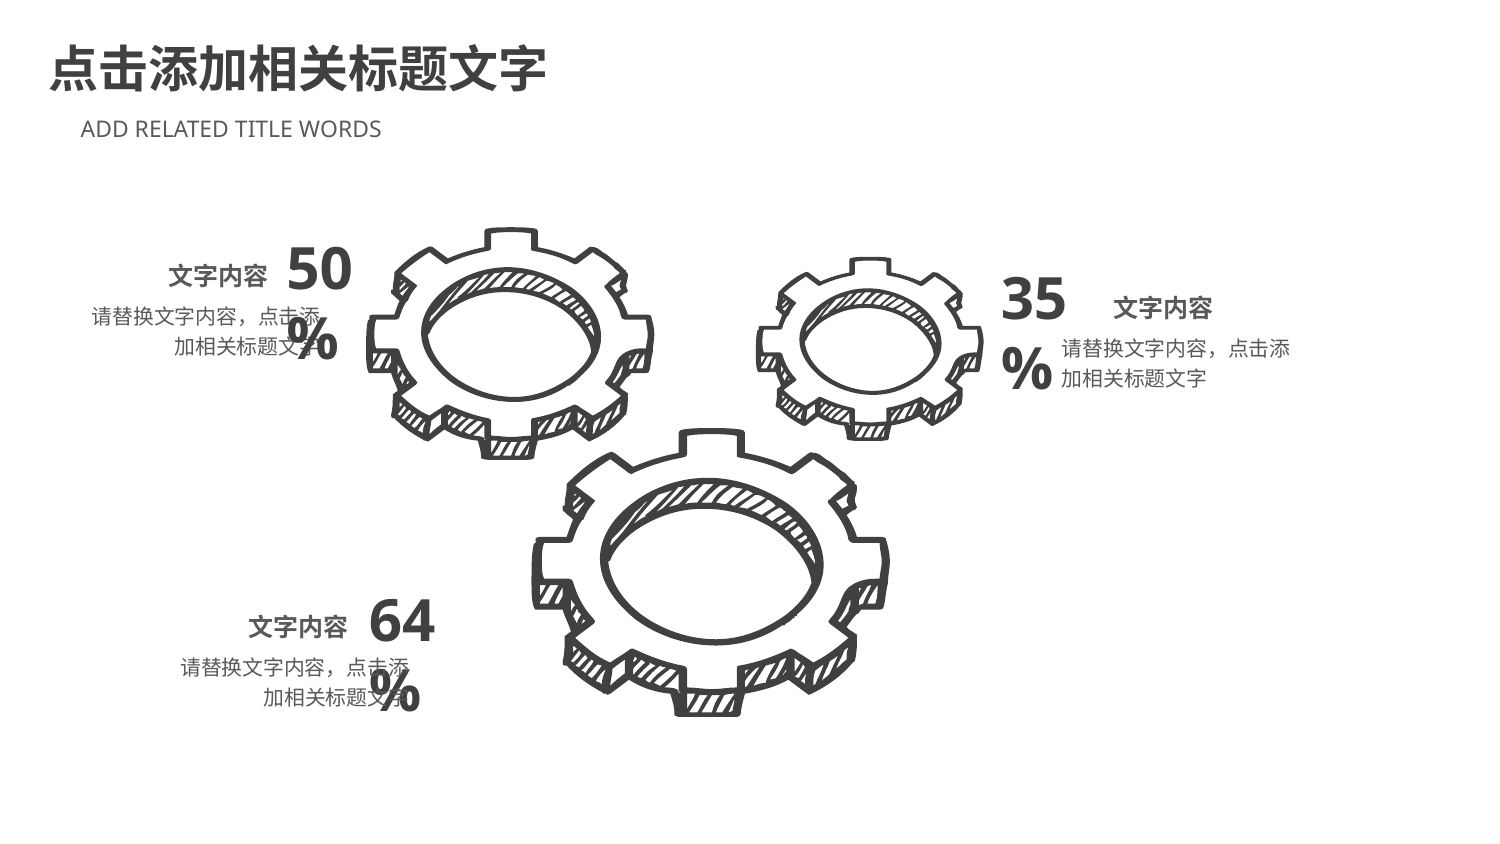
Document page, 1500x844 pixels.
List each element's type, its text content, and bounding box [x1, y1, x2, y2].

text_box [1061, 285, 1300, 390]
picture [365, 226, 986, 718]
text_box 50% [271, 223, 416, 379]
text_box 35% [986, 253, 1111, 409]
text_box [170, 604, 409, 708]
text_box 64% [354, 575, 498, 731]
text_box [82, 254, 321, 358]
